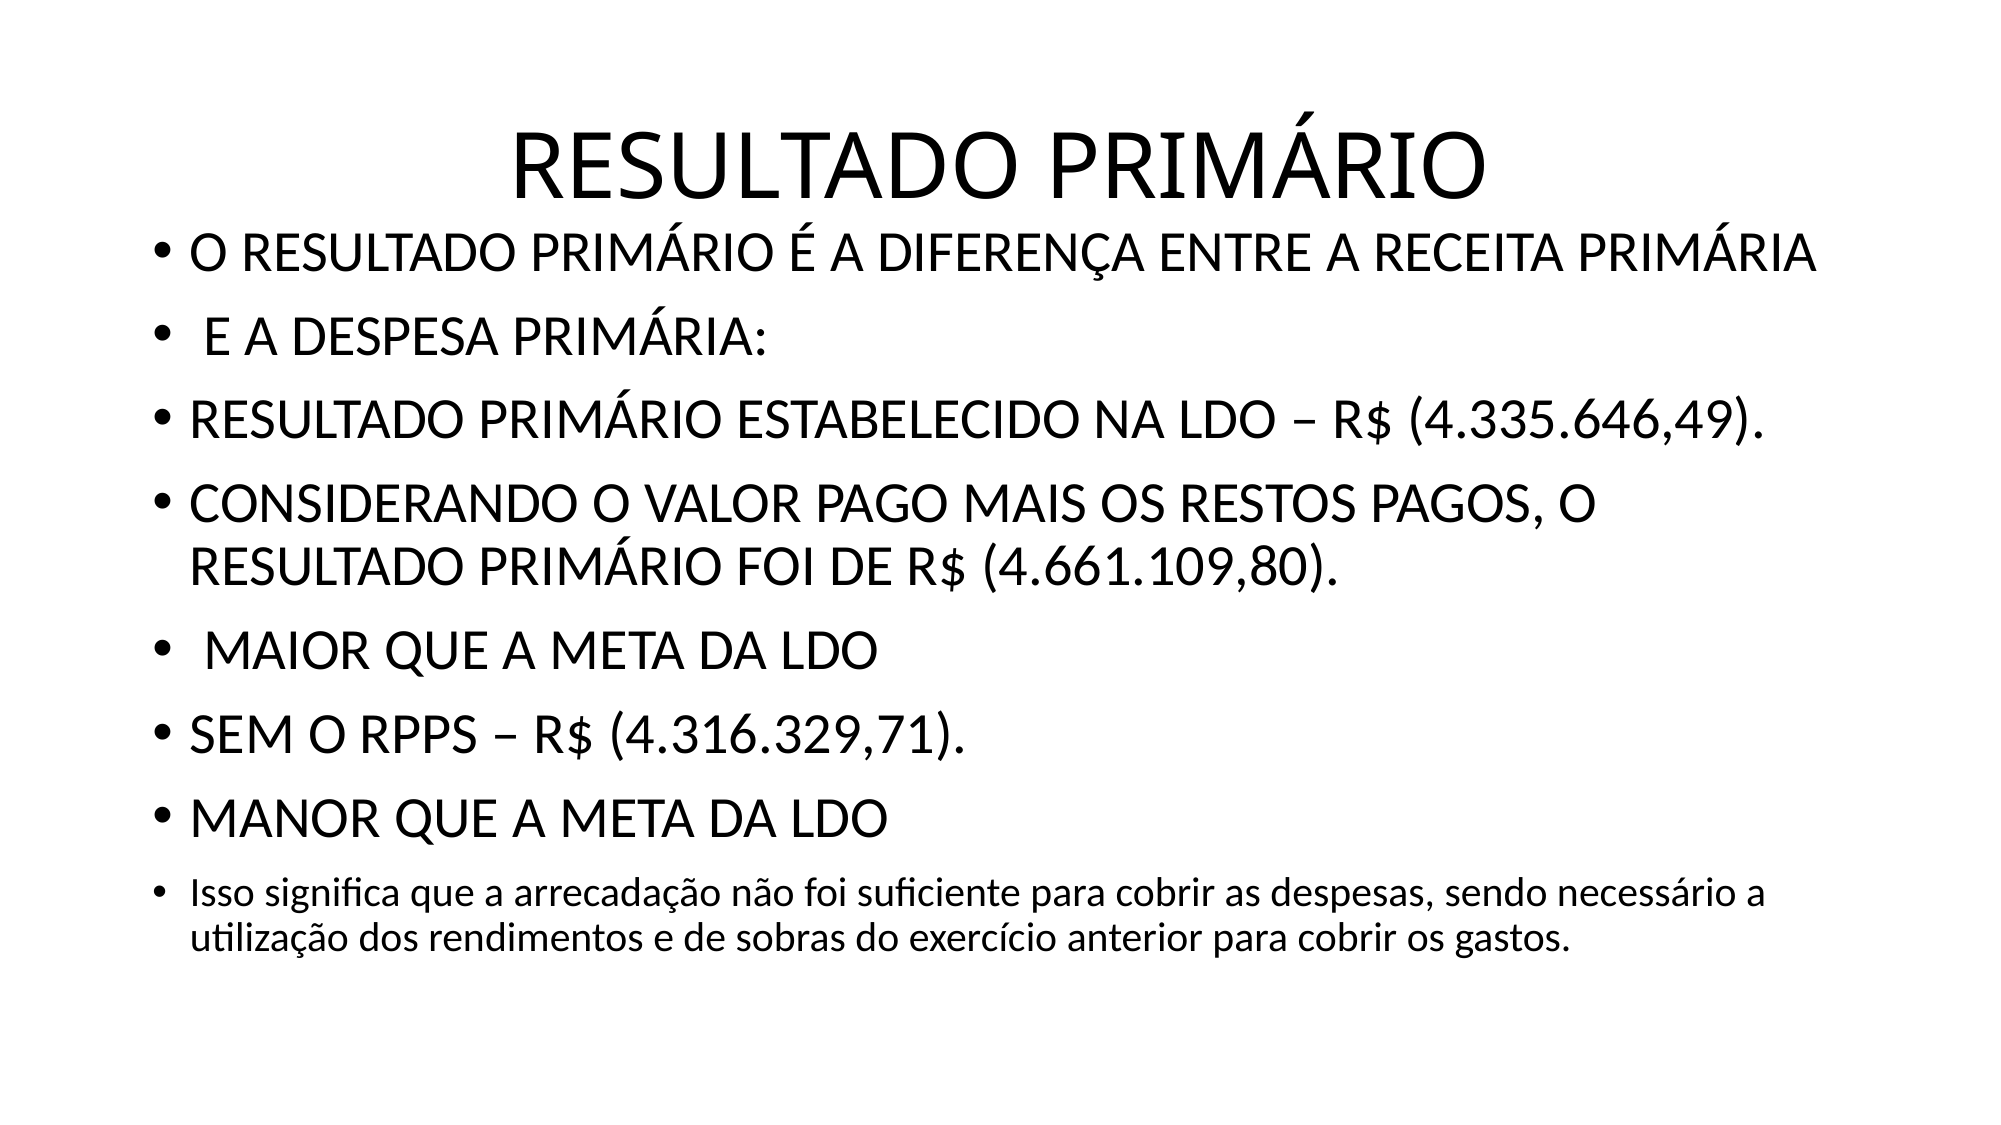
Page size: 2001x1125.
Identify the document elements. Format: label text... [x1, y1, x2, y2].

title RESULTADO PRIMÁRIO [137, 59, 1863, 213]
list O RESULTADO PRIMÁRIO É A DIFERENÇA ENTRE A RECEITA PRIMÁRIA E A DESPESA PRIMÁRIA: RESULTADO PRIMÁRIO ESTABELECIDO NA LDO – R$ (4.335.646,49). CONSIDERANDO O VALOR PAGO MAIS OS RESTOS PAGOS, O RESULTADO PRIMÁRIO FOI DE R$ (4.661.109,80). MAIOR QUE A META DA LDO SEM O RPPS – R$ (4.316.329,71). MANOR QUE A META DA LDO Isso significa que a arrecadação não foi suficiente para cobrir as despesas, sendo necessário a utilização dos rendimentos e de sobras do exercício anterior para cobrir os gastos. [137, 213, 1863, 1001]
